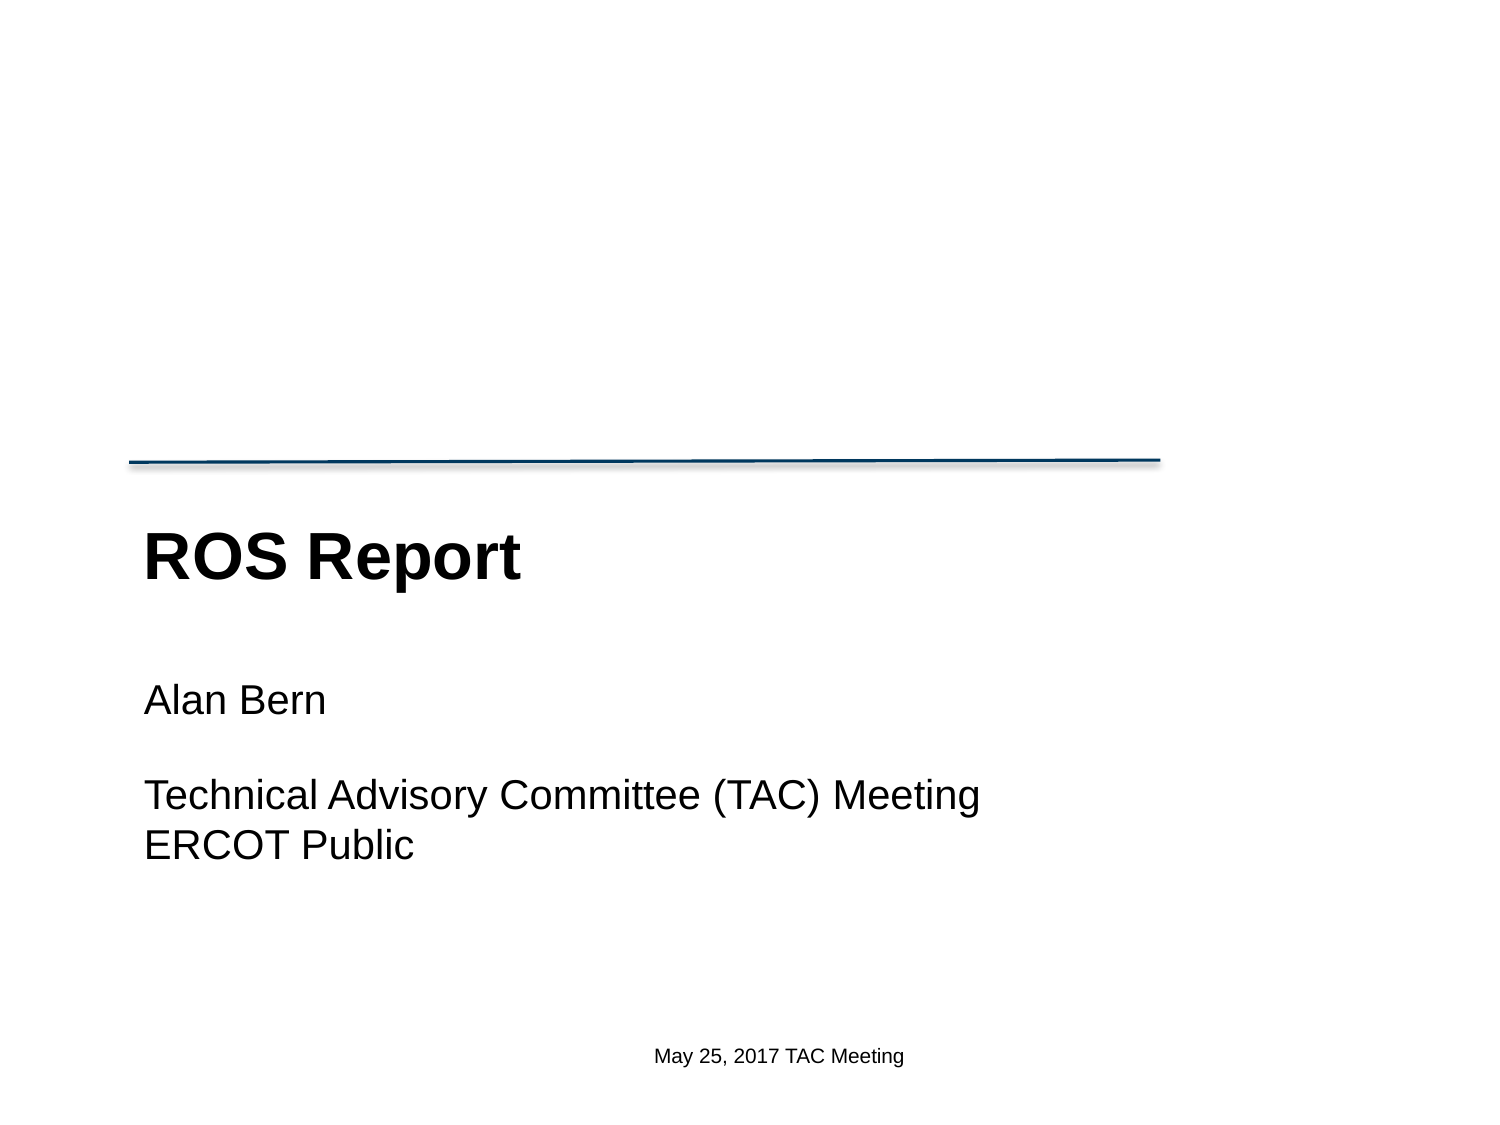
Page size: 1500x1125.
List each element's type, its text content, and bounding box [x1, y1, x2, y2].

footer May 25, 2017 TAC Meeting [99, 1025, 1453, 1085]
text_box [128, 459, 1367, 890]
